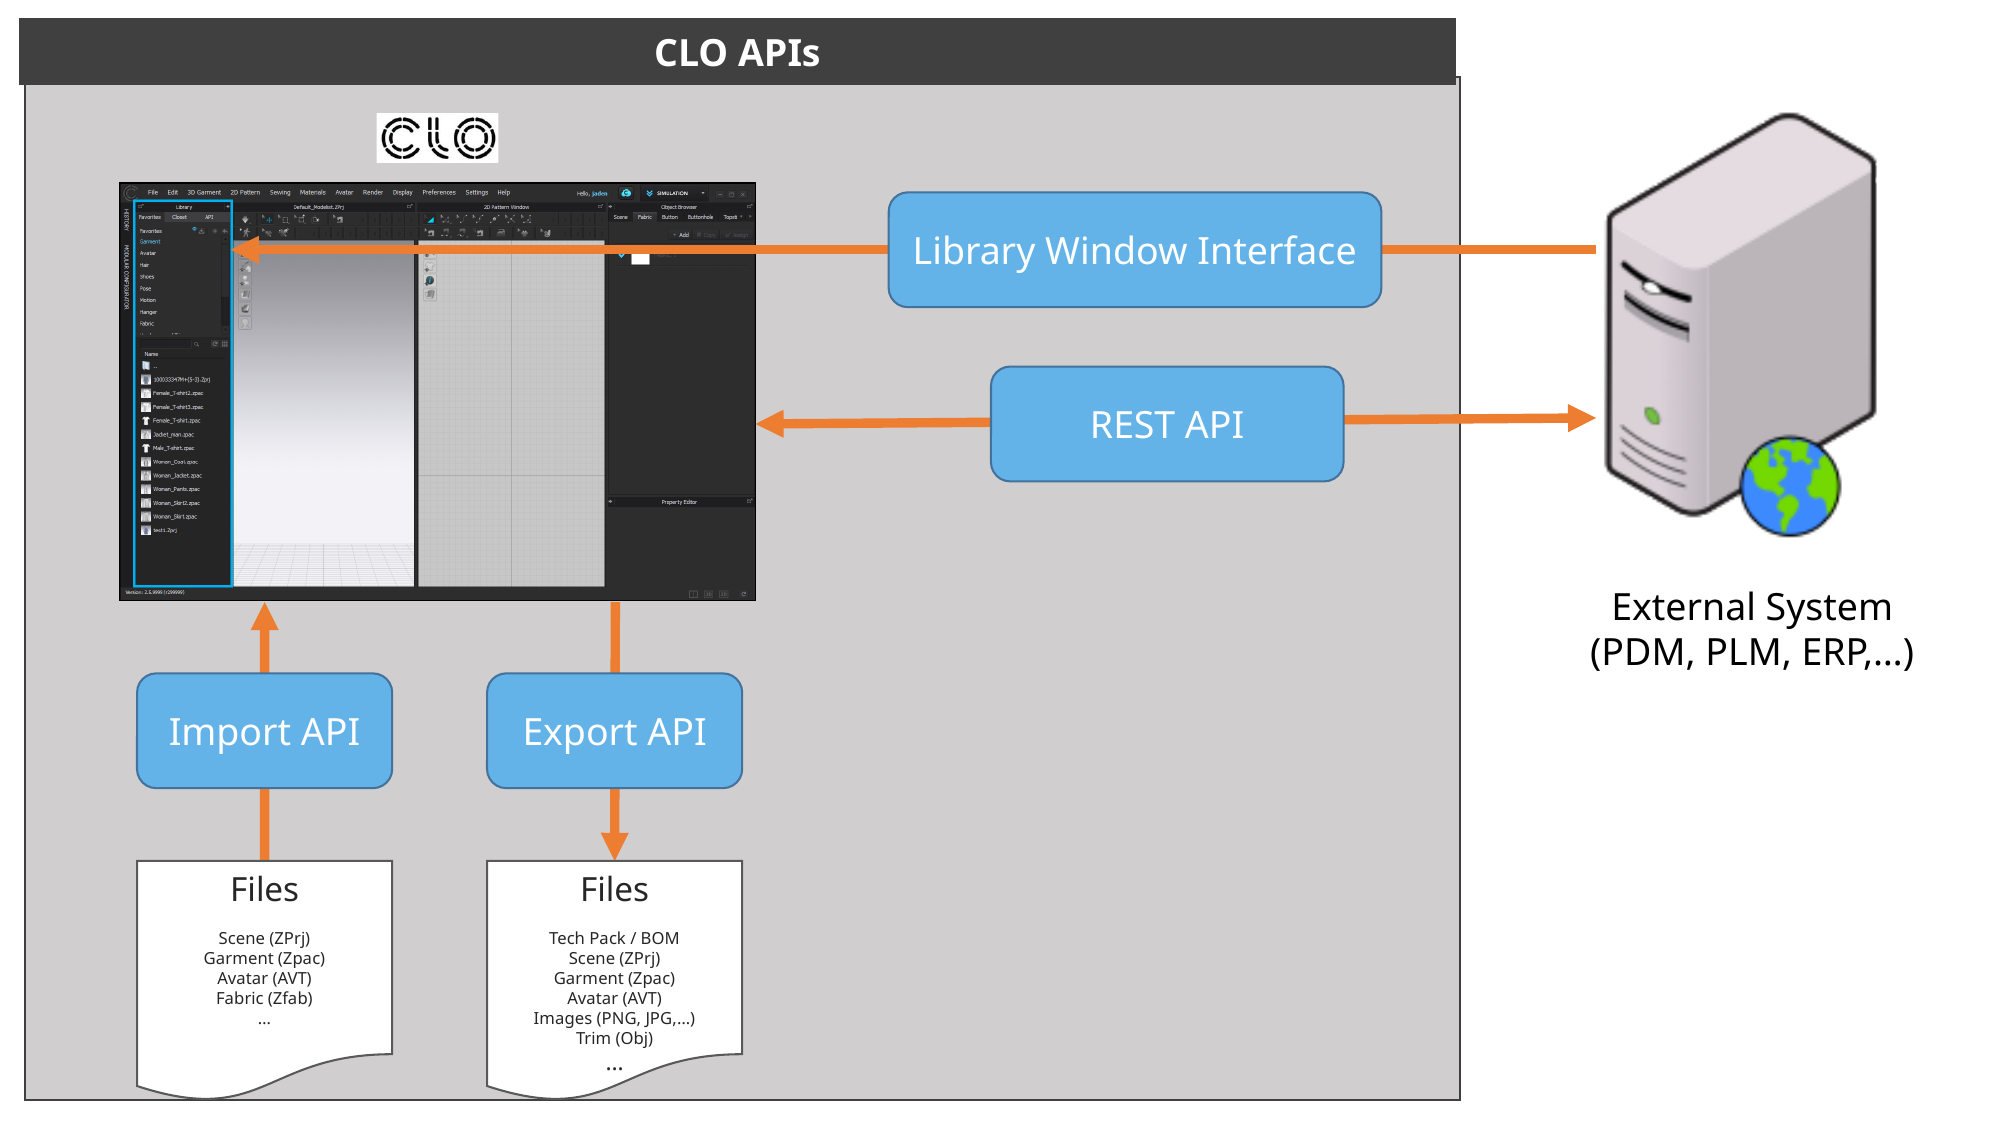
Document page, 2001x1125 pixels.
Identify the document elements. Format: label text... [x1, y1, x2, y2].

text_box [230, 192, 1597, 308]
text_box CLO APIs [19, 18, 1456, 85]
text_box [487, 602, 743, 1103]
text_box External System (PDM, PLM, ERP,…) [1575, 575, 1930, 681]
picture [376, 113, 499, 163]
text_box [24, 76, 1461, 1101]
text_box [755, 366, 1597, 482]
picture [119, 182, 756, 601]
picture [136, 203, 230, 584]
picture [1528, 84, 1951, 548]
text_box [137, 602, 393, 1103]
